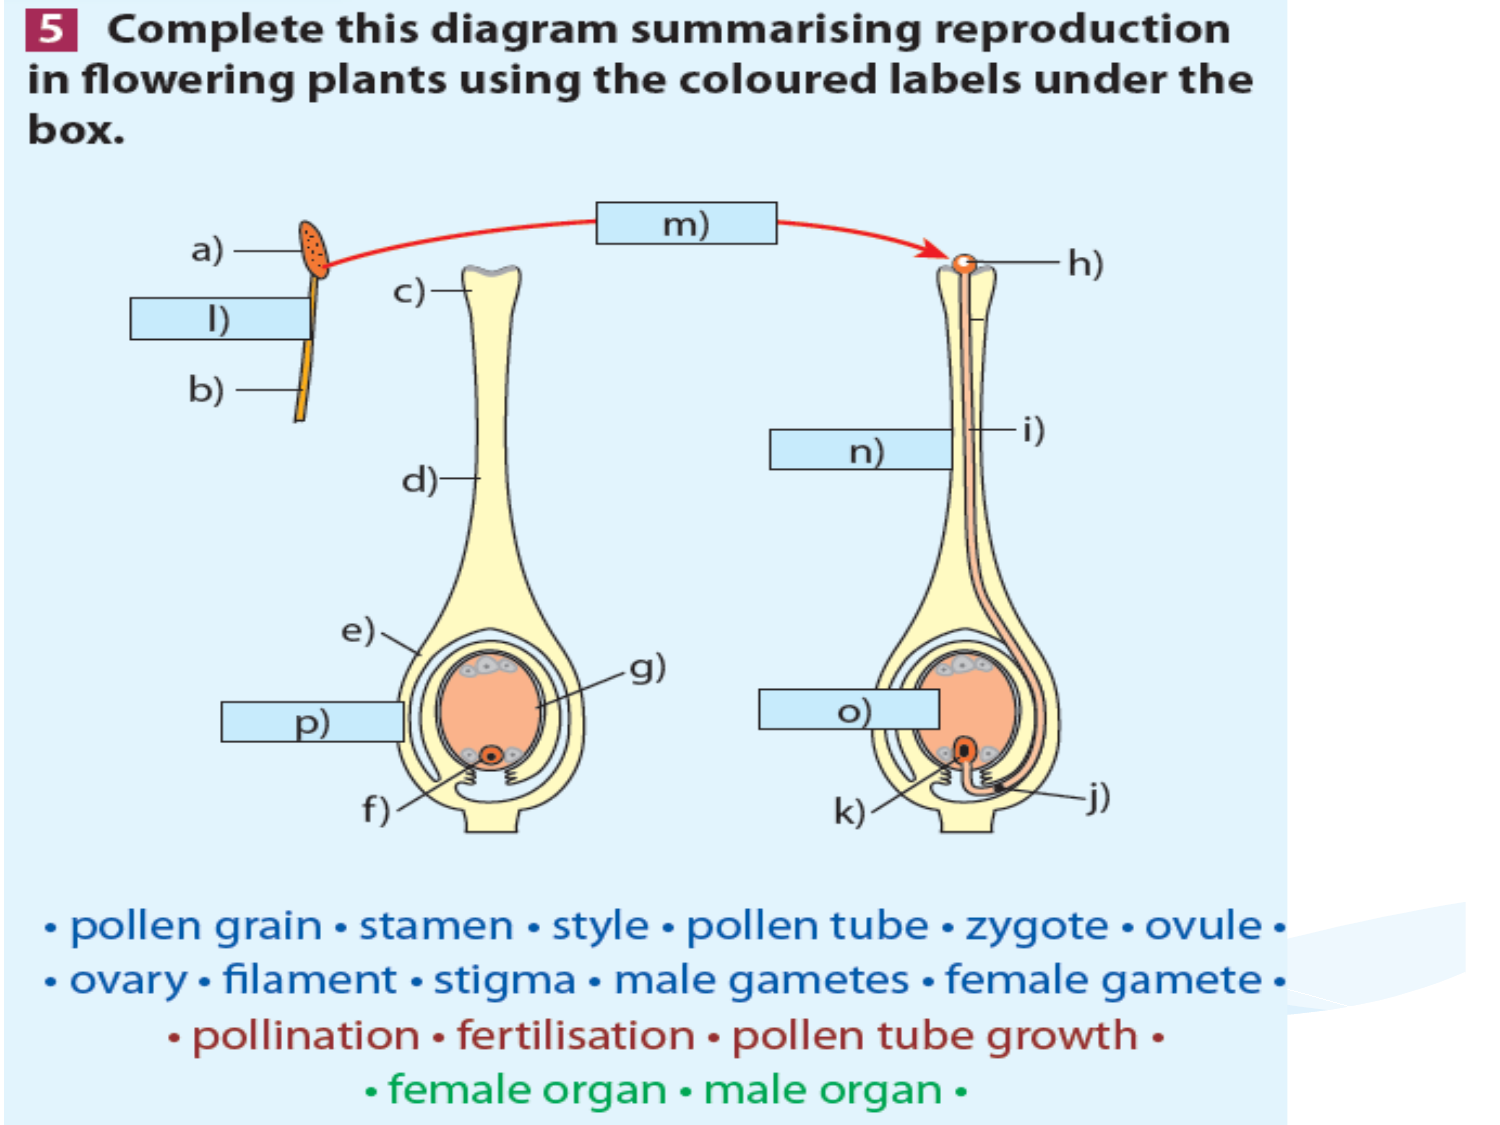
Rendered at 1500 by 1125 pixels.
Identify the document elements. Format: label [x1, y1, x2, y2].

picture [3, 0, 1288, 1125]
